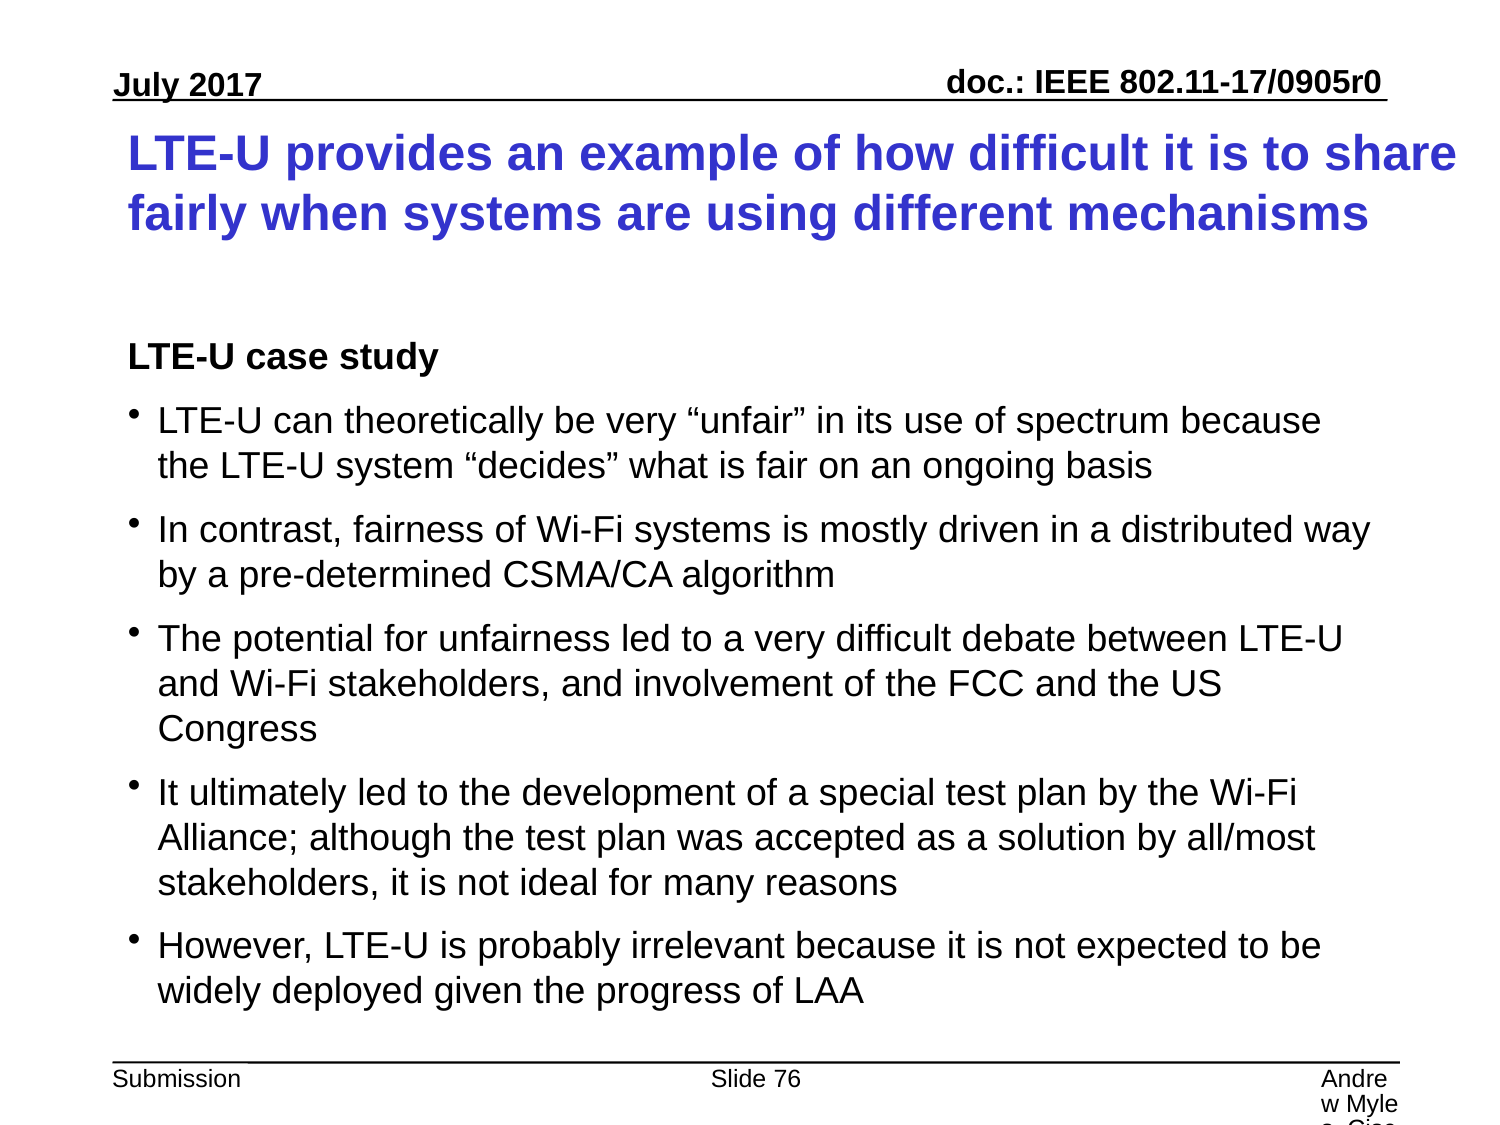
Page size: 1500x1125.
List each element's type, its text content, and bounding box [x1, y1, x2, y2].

footer Andrew Myles, Cisco [1320, 1061, 1402, 1093]
list LTE-U case study LTE-U can theoretically be very “unfair” in its use of spectrum because the LTE-U system “decides” what is fair on an ongoing basis In contrast, fairness of Wi-Fi systems is mostly driven in a distributed way by a pre-determined CSMA/CA algorithm The potential for unfairness led to a very difficult debate between LTE-U and Wi-Fi stakeholders, and involvement of the FCC and the US Congress It ultimately led to the development of a special test plan by the Wi-Fi Alliance; although the test plan was accepted as a solution by all/most stakeholders, it is not ideal for many reasons However, LTE-U is probably irrelevant because it is not expected to be widely deployed given the progress of LAA [112, 324, 1388, 1000]
slide_number Slide 76 [709, 1061, 803, 1093]
title LTE-U provides an example of how difficult it is to share fairly when systems are using different mechanisms [112, 112, 1488, 288]
